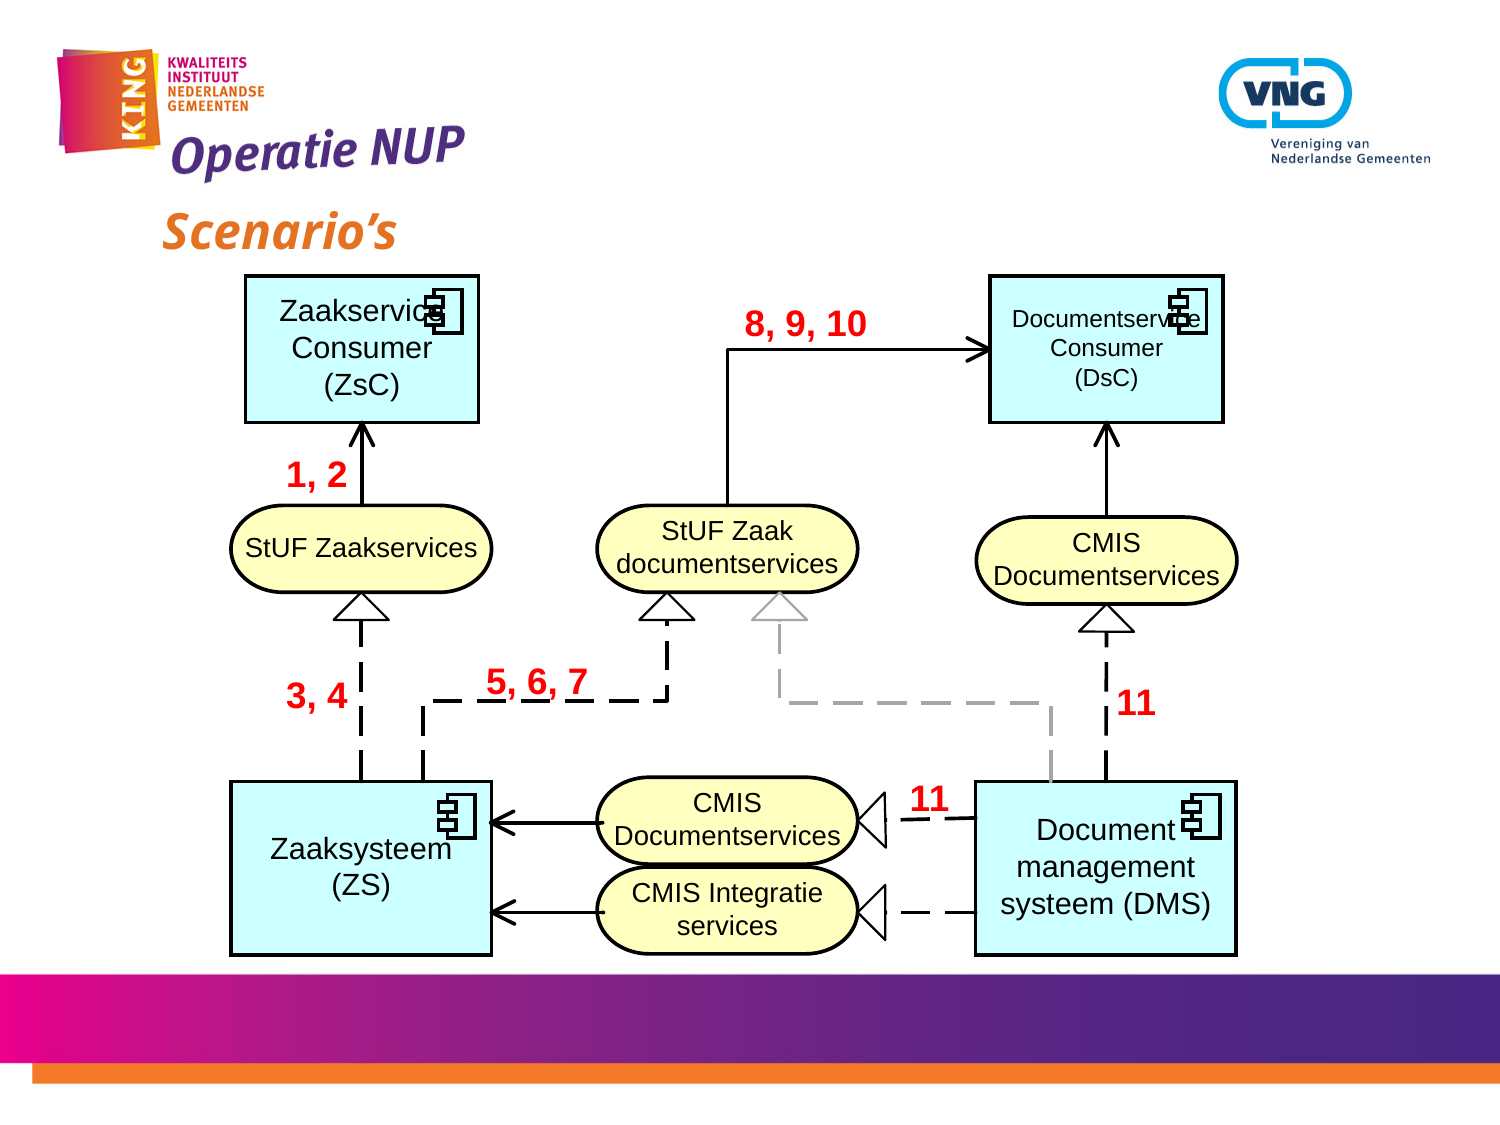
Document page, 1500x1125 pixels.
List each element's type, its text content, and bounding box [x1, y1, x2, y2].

title Scenario’s [147, 164, 1402, 296]
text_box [223, 268, 1260, 991]
picture [0, 1, 1500, 1125]
